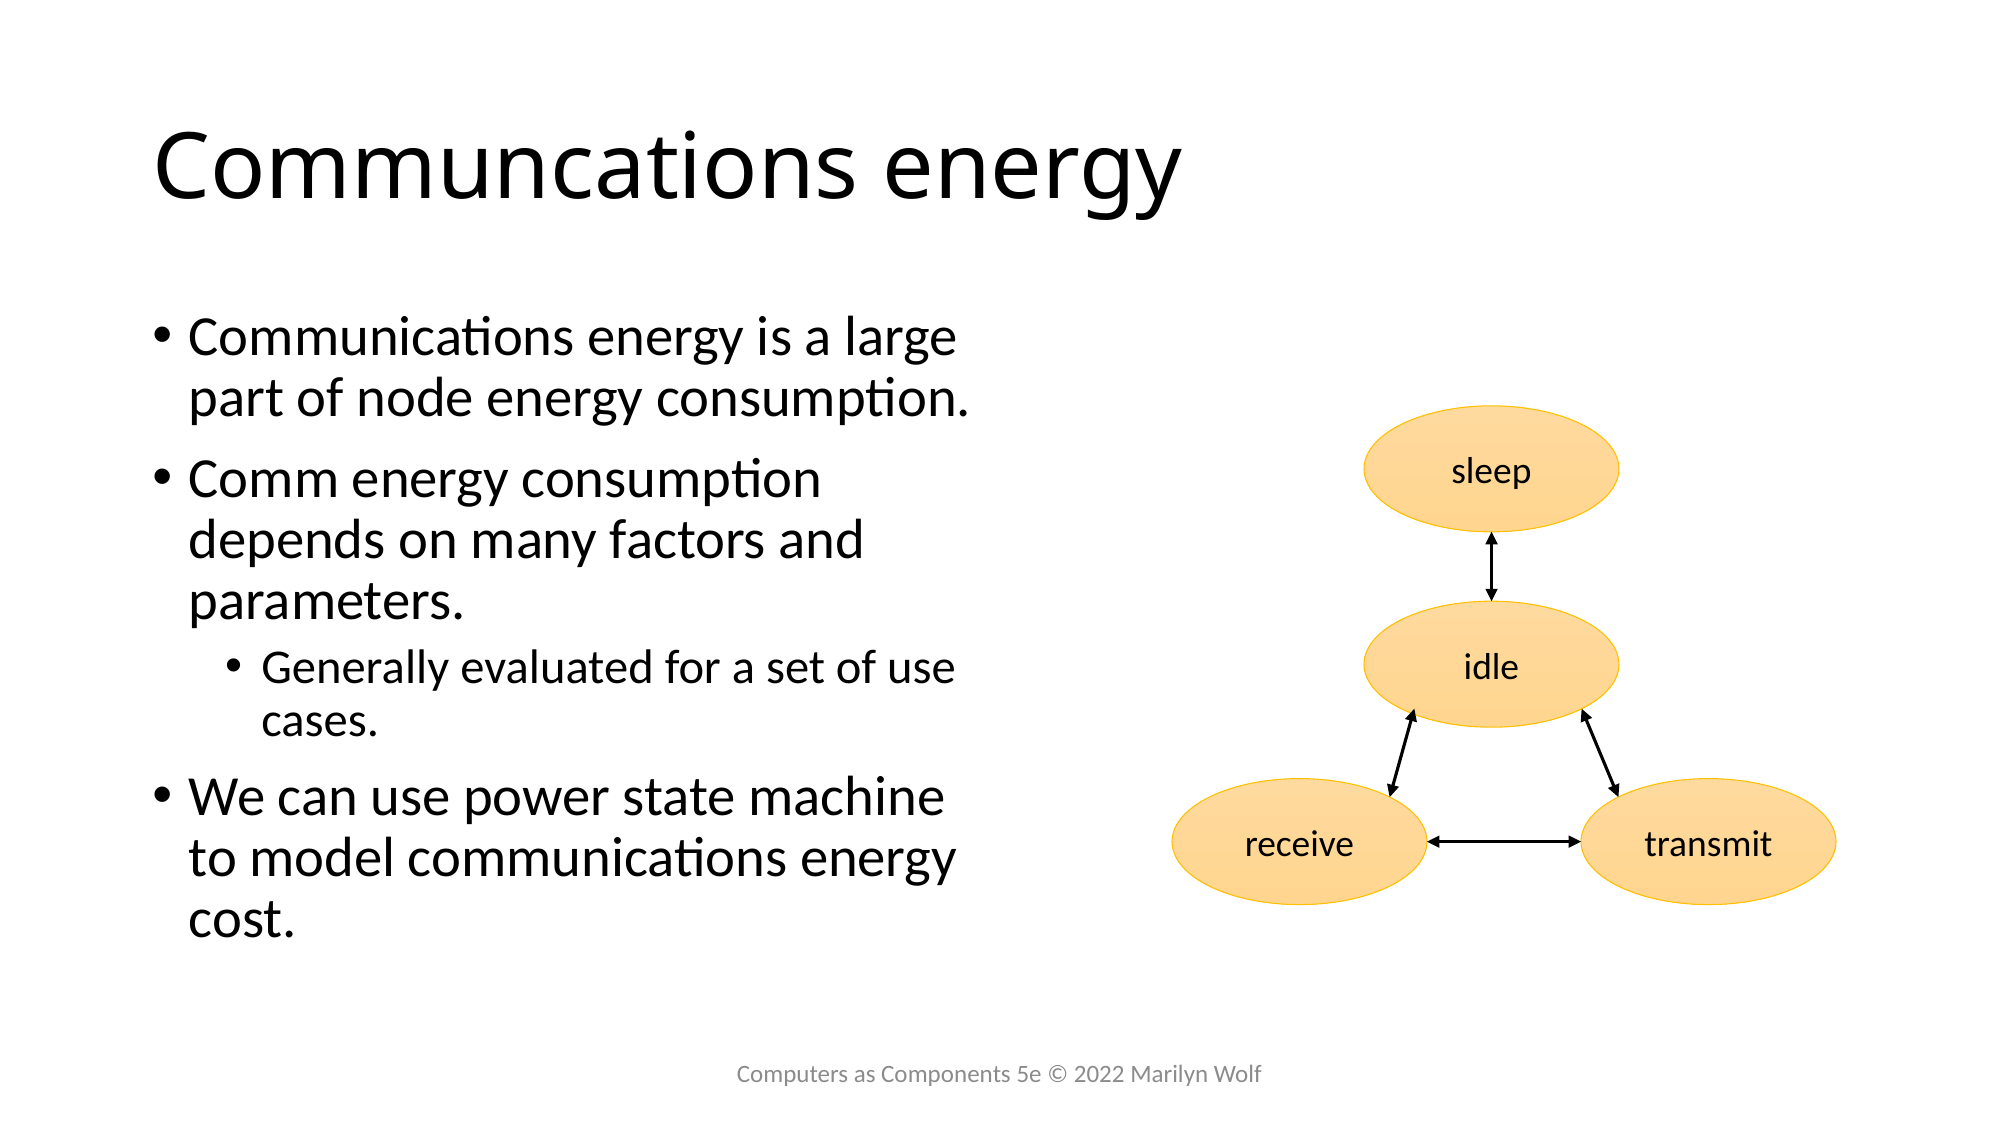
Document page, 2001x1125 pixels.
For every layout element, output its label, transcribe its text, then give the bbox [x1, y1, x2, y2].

list Communications energy is a large part of node energy consumption. Comm energy consumption depends on many factors and parameters. Generally evaluated for a set of use cases. We can use power state machine to model communications energy cost. [137, 299, 988, 1014]
text_box receive [1171, 778, 1428, 906]
title Communcations energy [137, 59, 1863, 278]
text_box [1389, 708, 1415, 798]
text_box idle [1363, 600, 1620, 728]
footer Computers as Components 5e © 2022 Marilyn Wolf [662, 1042, 1338, 1103]
text_box transmit [1580, 778, 1837, 906]
text_box sleep [1363, 405, 1620, 533]
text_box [1581, 708, 1619, 798]
